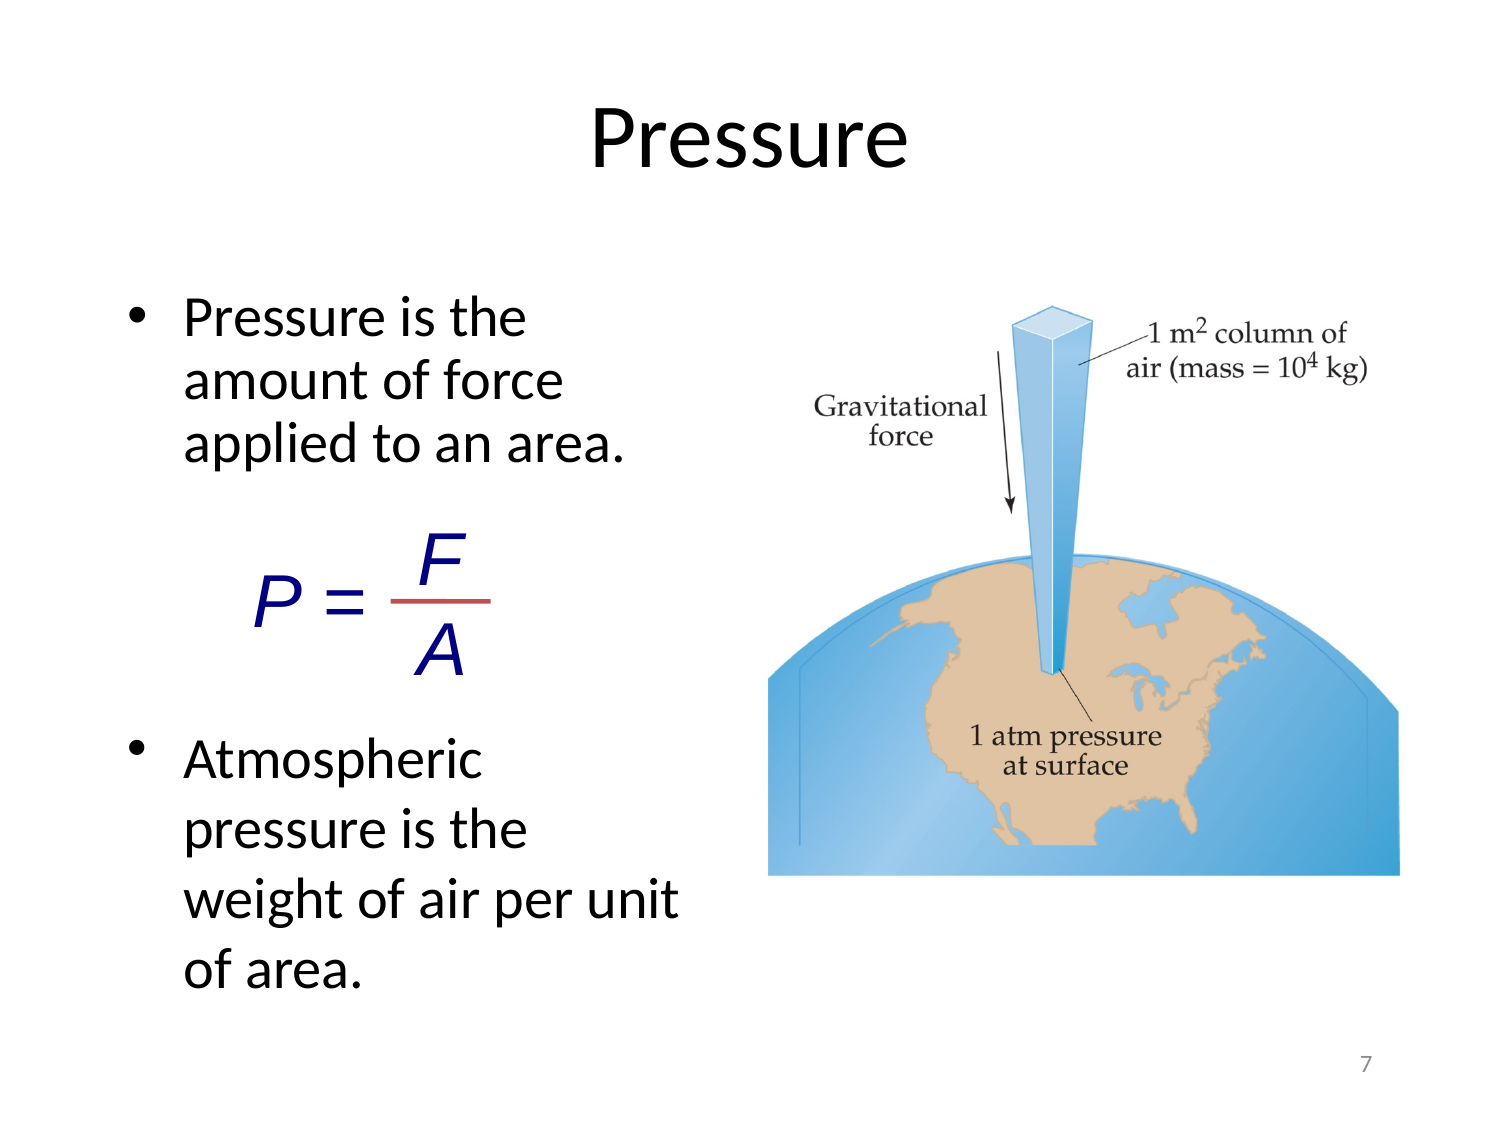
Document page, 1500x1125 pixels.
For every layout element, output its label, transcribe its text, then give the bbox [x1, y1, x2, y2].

text_box Atmospheric pressure is the weight of air per unit of area. [112, 712, 700, 1088]
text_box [237, 503, 491, 699]
slide_number 7 [1074, 1025, 1388, 1100]
list Pressure is the amount of force applied to an area. [112, 278, 738, 492]
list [762, 299, 1405, 881]
title Pressure [112, 37, 1388, 225]
